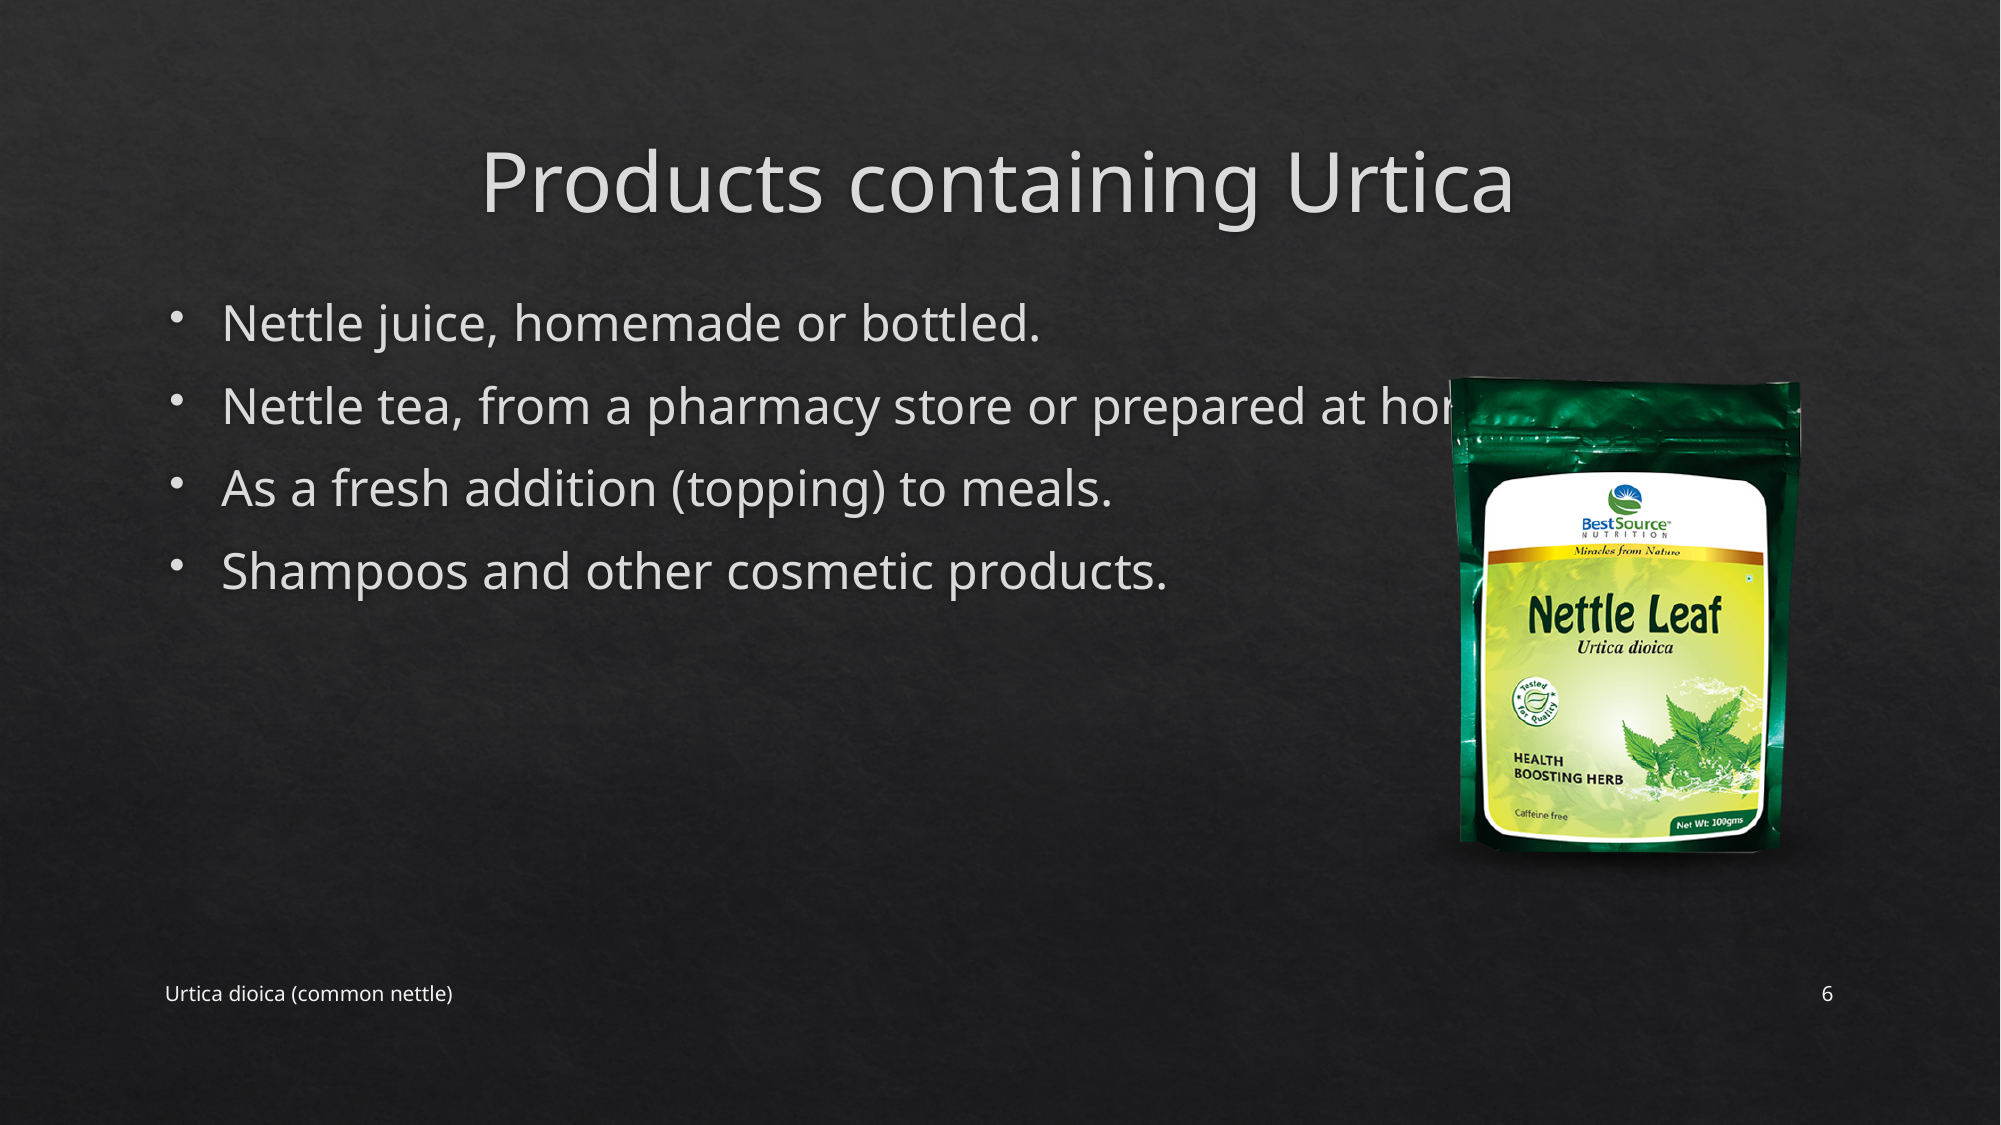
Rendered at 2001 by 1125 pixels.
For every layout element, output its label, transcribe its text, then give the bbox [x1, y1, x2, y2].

list Nettle juice, homemade or bottled. Nettle tea, from a pharmacy store or prepared at home. As a fresh addition (topping) to meals. Shampoos and other cosmetic products. [149, 284, 1159, 950]
title Products containing Urtica [149, 99, 1849, 260]
footer Urtica dioica (common nettle) [149, 965, 1245, 1025]
picture [1164, 283, 2000, 951]
slide_number 6 [1724, 965, 1849, 1025]
